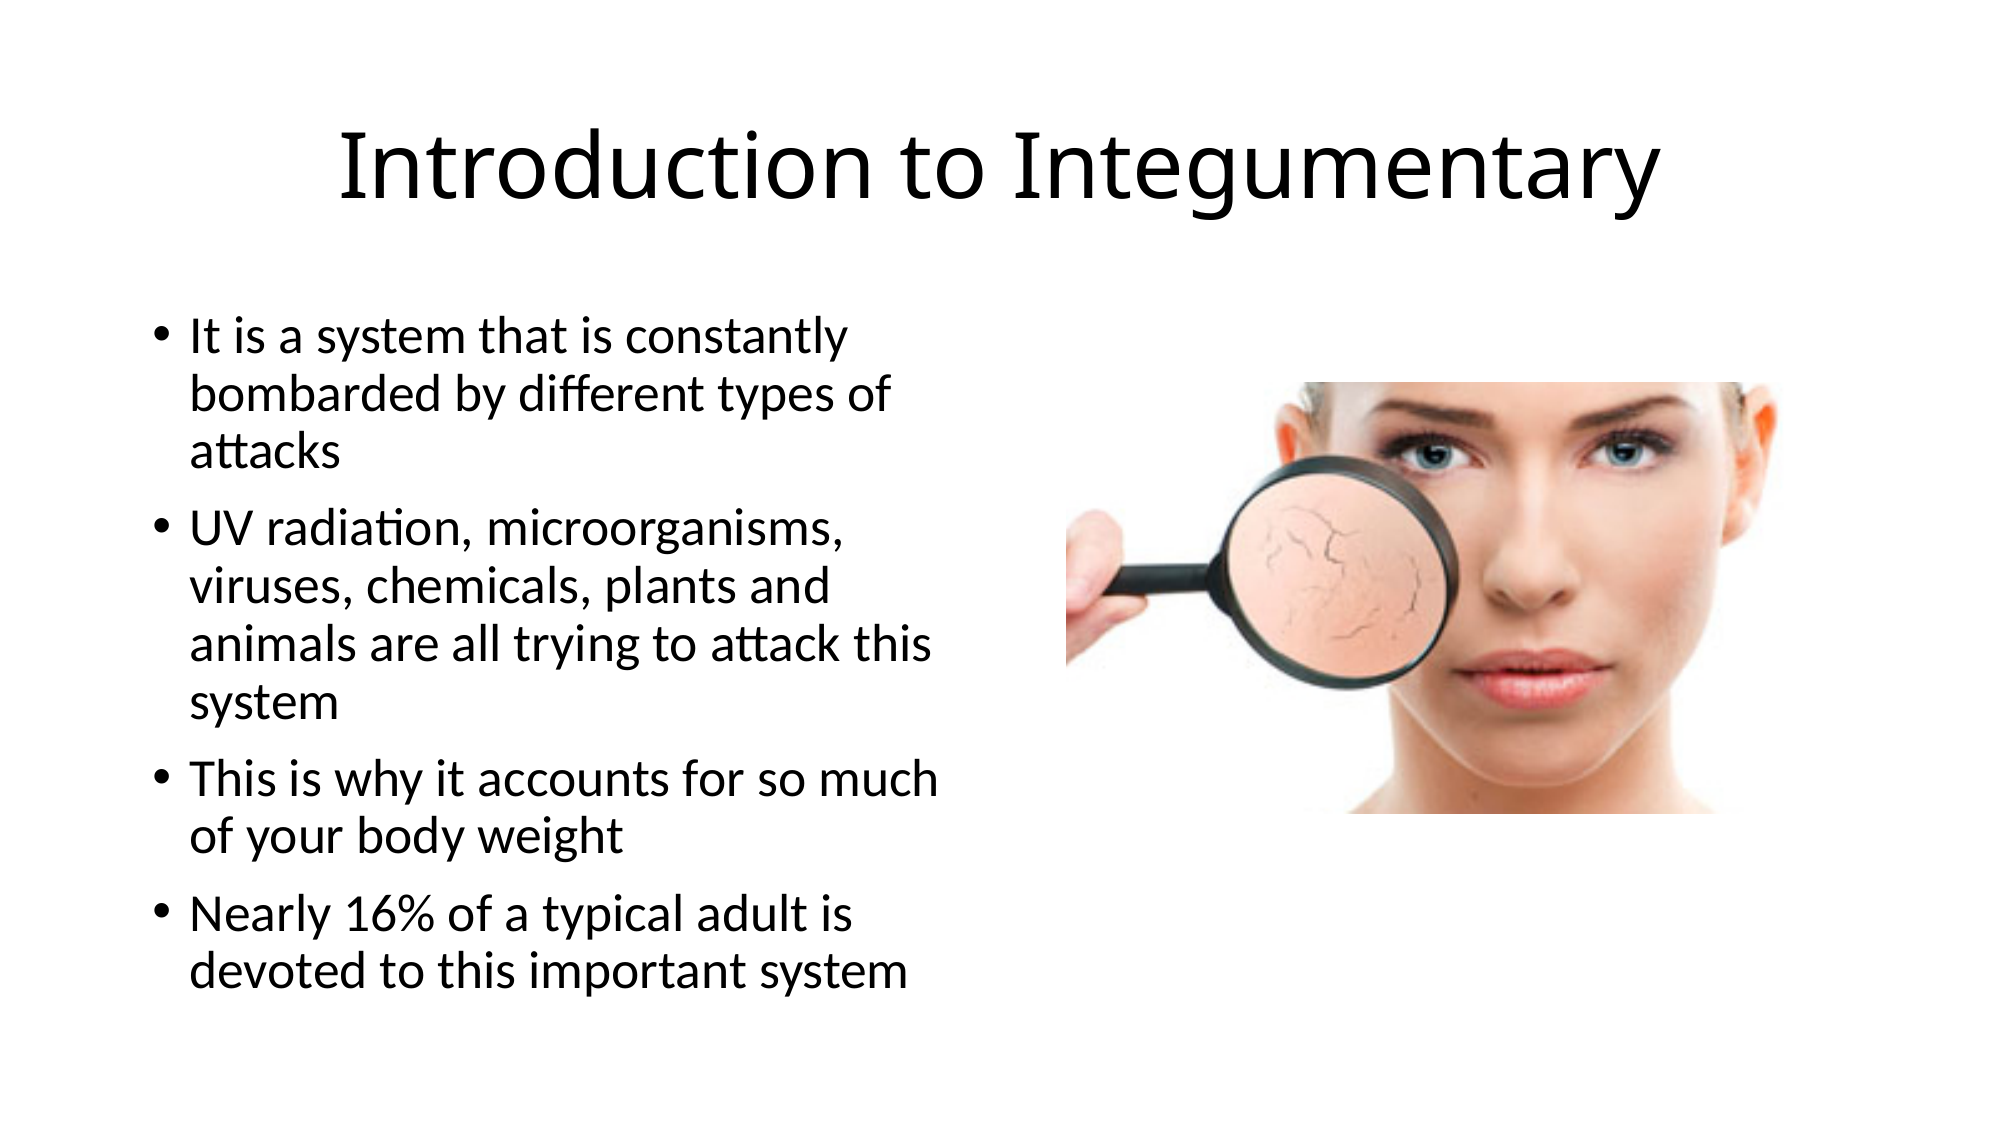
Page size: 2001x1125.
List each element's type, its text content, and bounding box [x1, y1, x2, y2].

list It is a system that is constantly bombarded by different types of attacks UV radiation, microorganisms, viruses, chemicals, plants and animals are all trying to attack this system This is why it accounts for so much of your body weight Nearly 16% of a typical adult is devoted to this important system [137, 299, 988, 1014]
title Introduction to Integumentary [137, 59, 1863, 278]
picture [1066, 382, 1813, 814]
